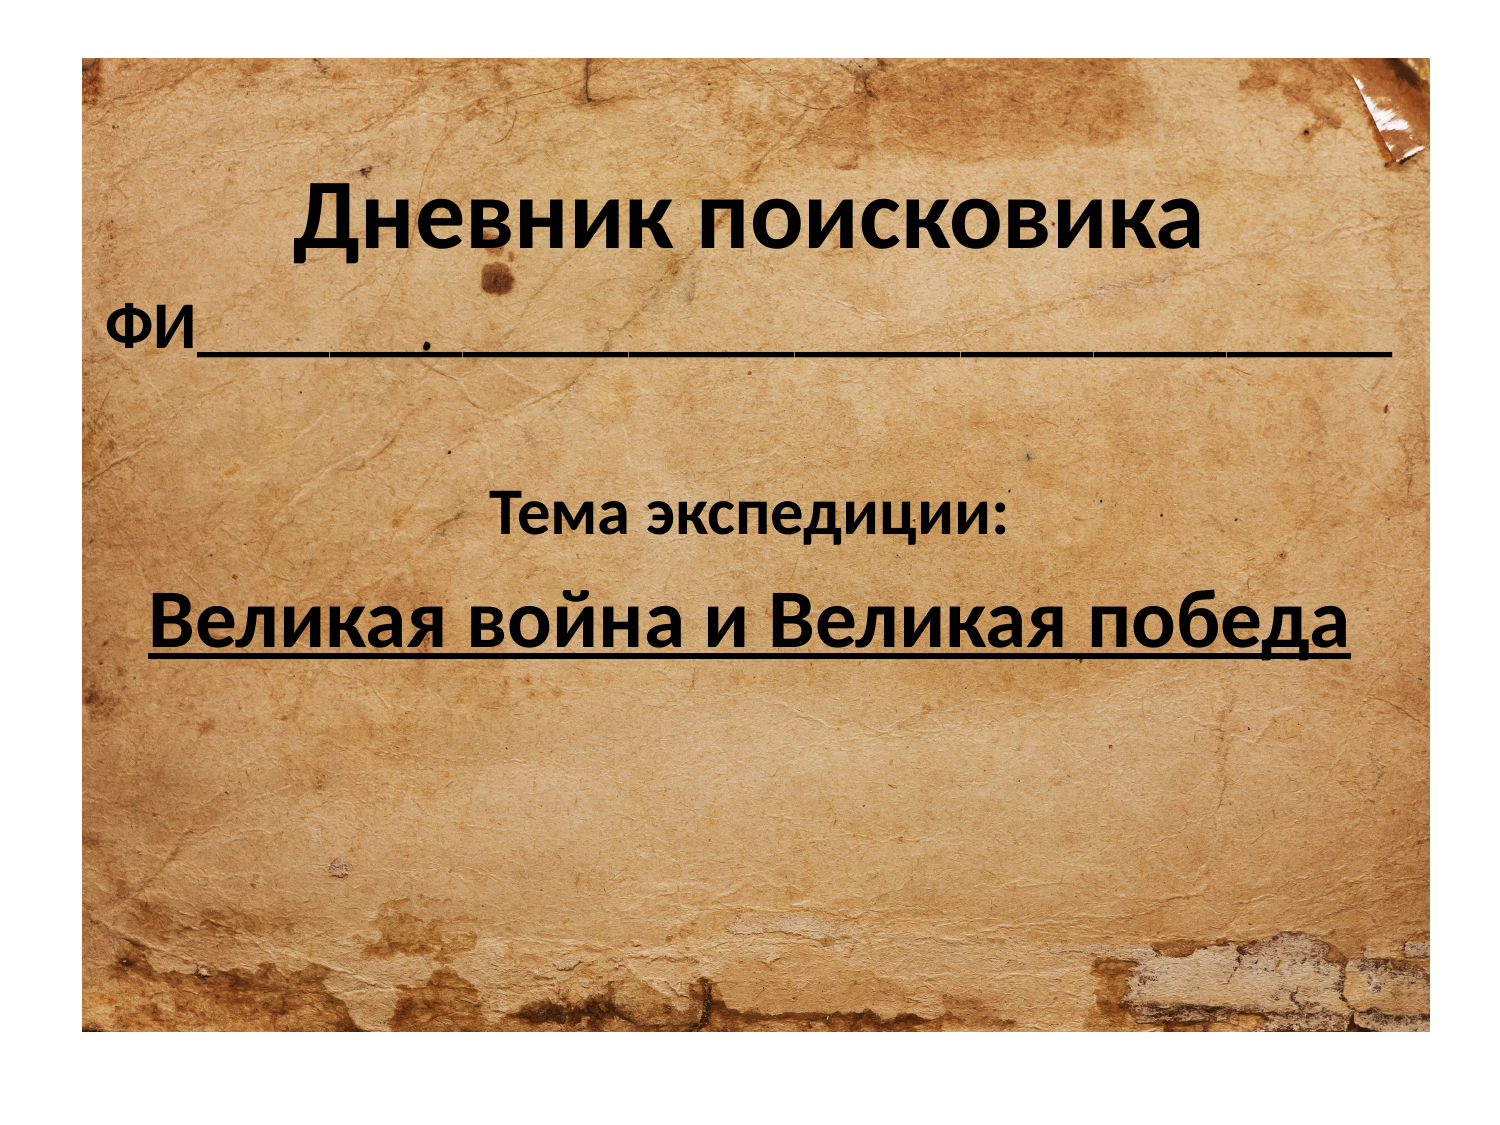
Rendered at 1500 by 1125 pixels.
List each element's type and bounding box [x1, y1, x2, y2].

picture [81, 58, 1430, 1032]
